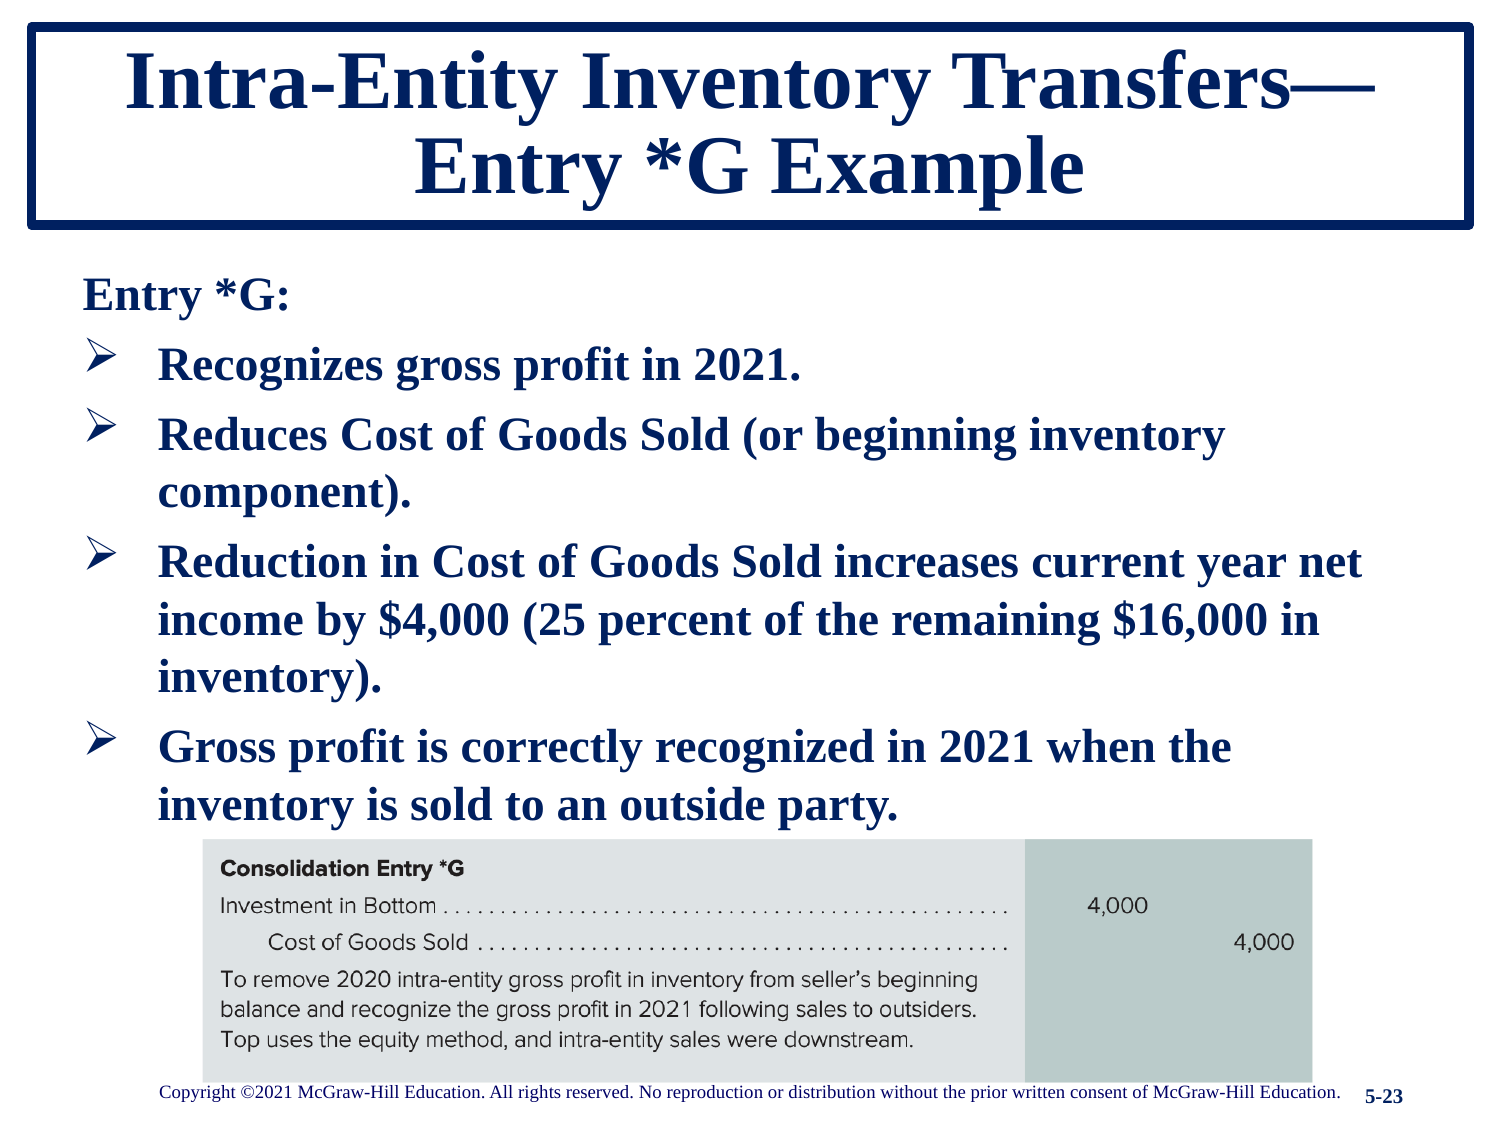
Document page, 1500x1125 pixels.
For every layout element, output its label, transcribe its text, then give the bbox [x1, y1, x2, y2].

text_box Copyright ©2021 McGraw-Hill Education. All rights reserved. No reproduction or distribution without the prior written consent of McGraw-Hill Education. [76, 1072, 1424, 1110]
picture [199, 837, 1313, 1084]
title Intra-Entity Inventory Transfers—Entry *G Example [27, 22, 1474, 230]
slide_number 5-23 [1350, 1074, 1438, 1125]
list Entry *G: Recognizes gross profit in 2021. Reduces Cost of Goods Sold (or beginning inventory component). Reduction in Cost of Goods Sold increases current year net income by $4,000 (25 percent of the remaining $16,000 in inventory). Gross profit is correctly recognized in 2021 when the inventory is sold to an outside party. [67, 254, 1433, 1065]
